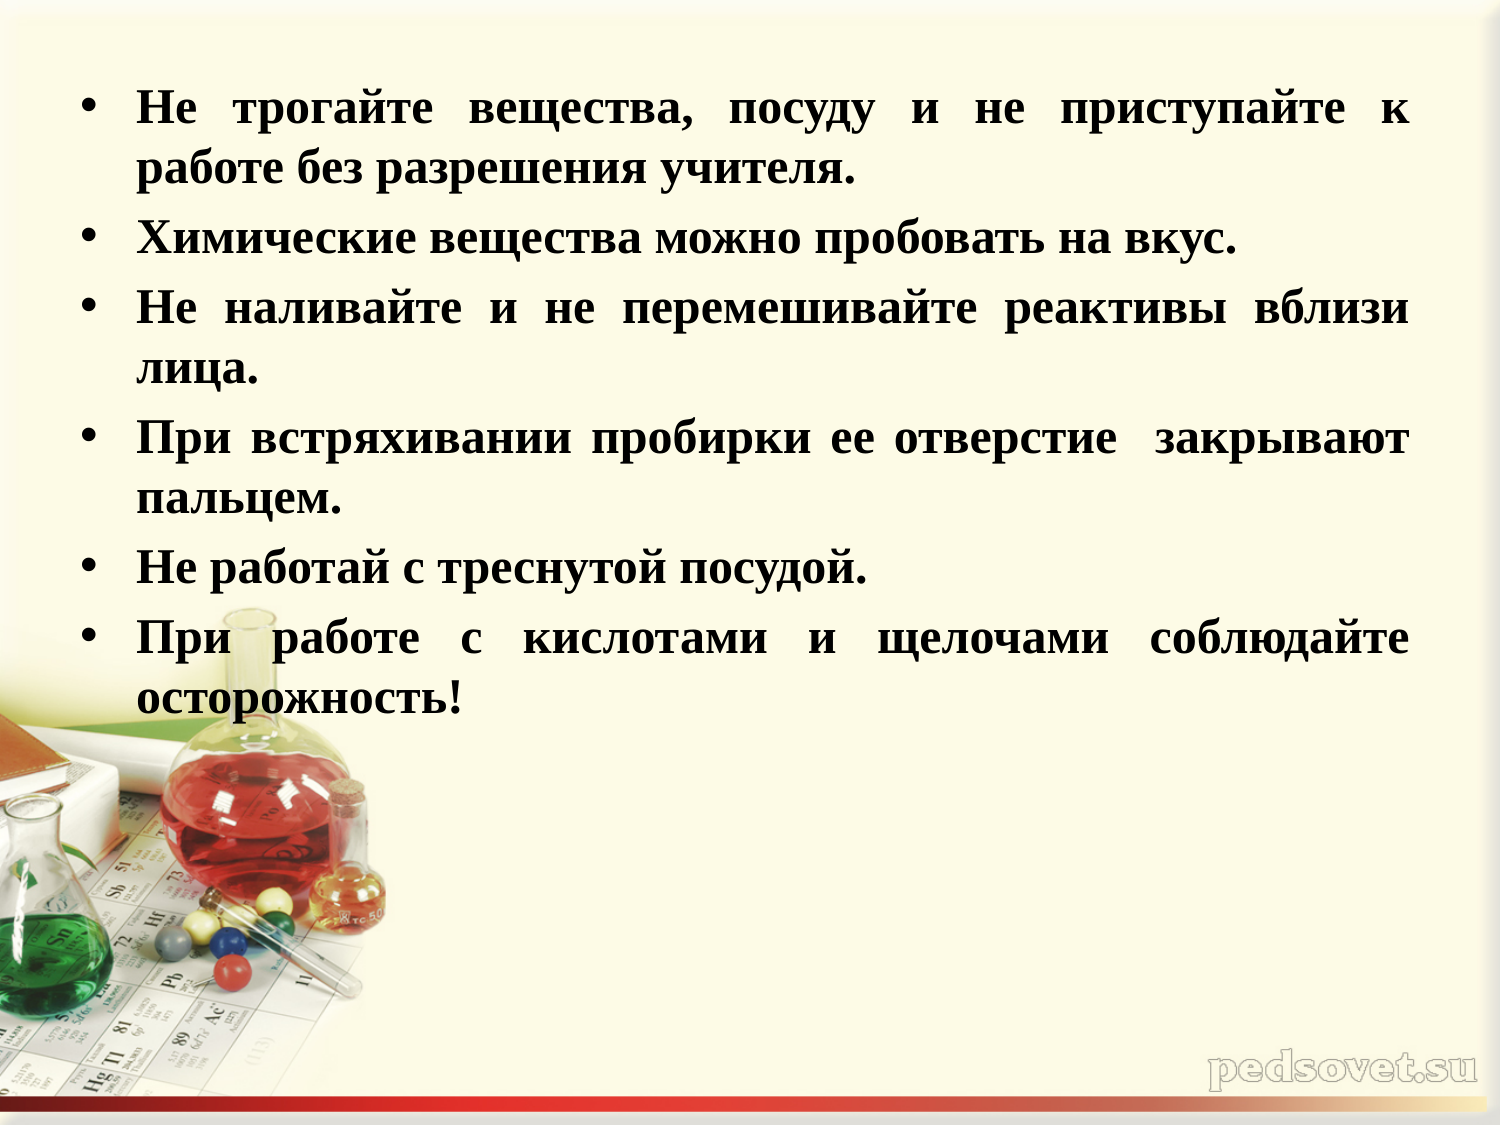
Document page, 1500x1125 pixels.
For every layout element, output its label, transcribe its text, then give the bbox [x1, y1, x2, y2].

list Не трогайте вещества, посуду и не приступайте к работе без разрешения учителя. Химические вещества можно пробовать на вкус. Не наливайте и не перемешивайте реактивы вблизи лица. При встряхивании пробирки ее отверстие закрывают пальцем. Не работай с треснутой посудой. При работе с кислотами и щелочами соблюдайте осторожность! [64, 66, 1426, 1006]
picture [0, 0, 1500, 1125]
